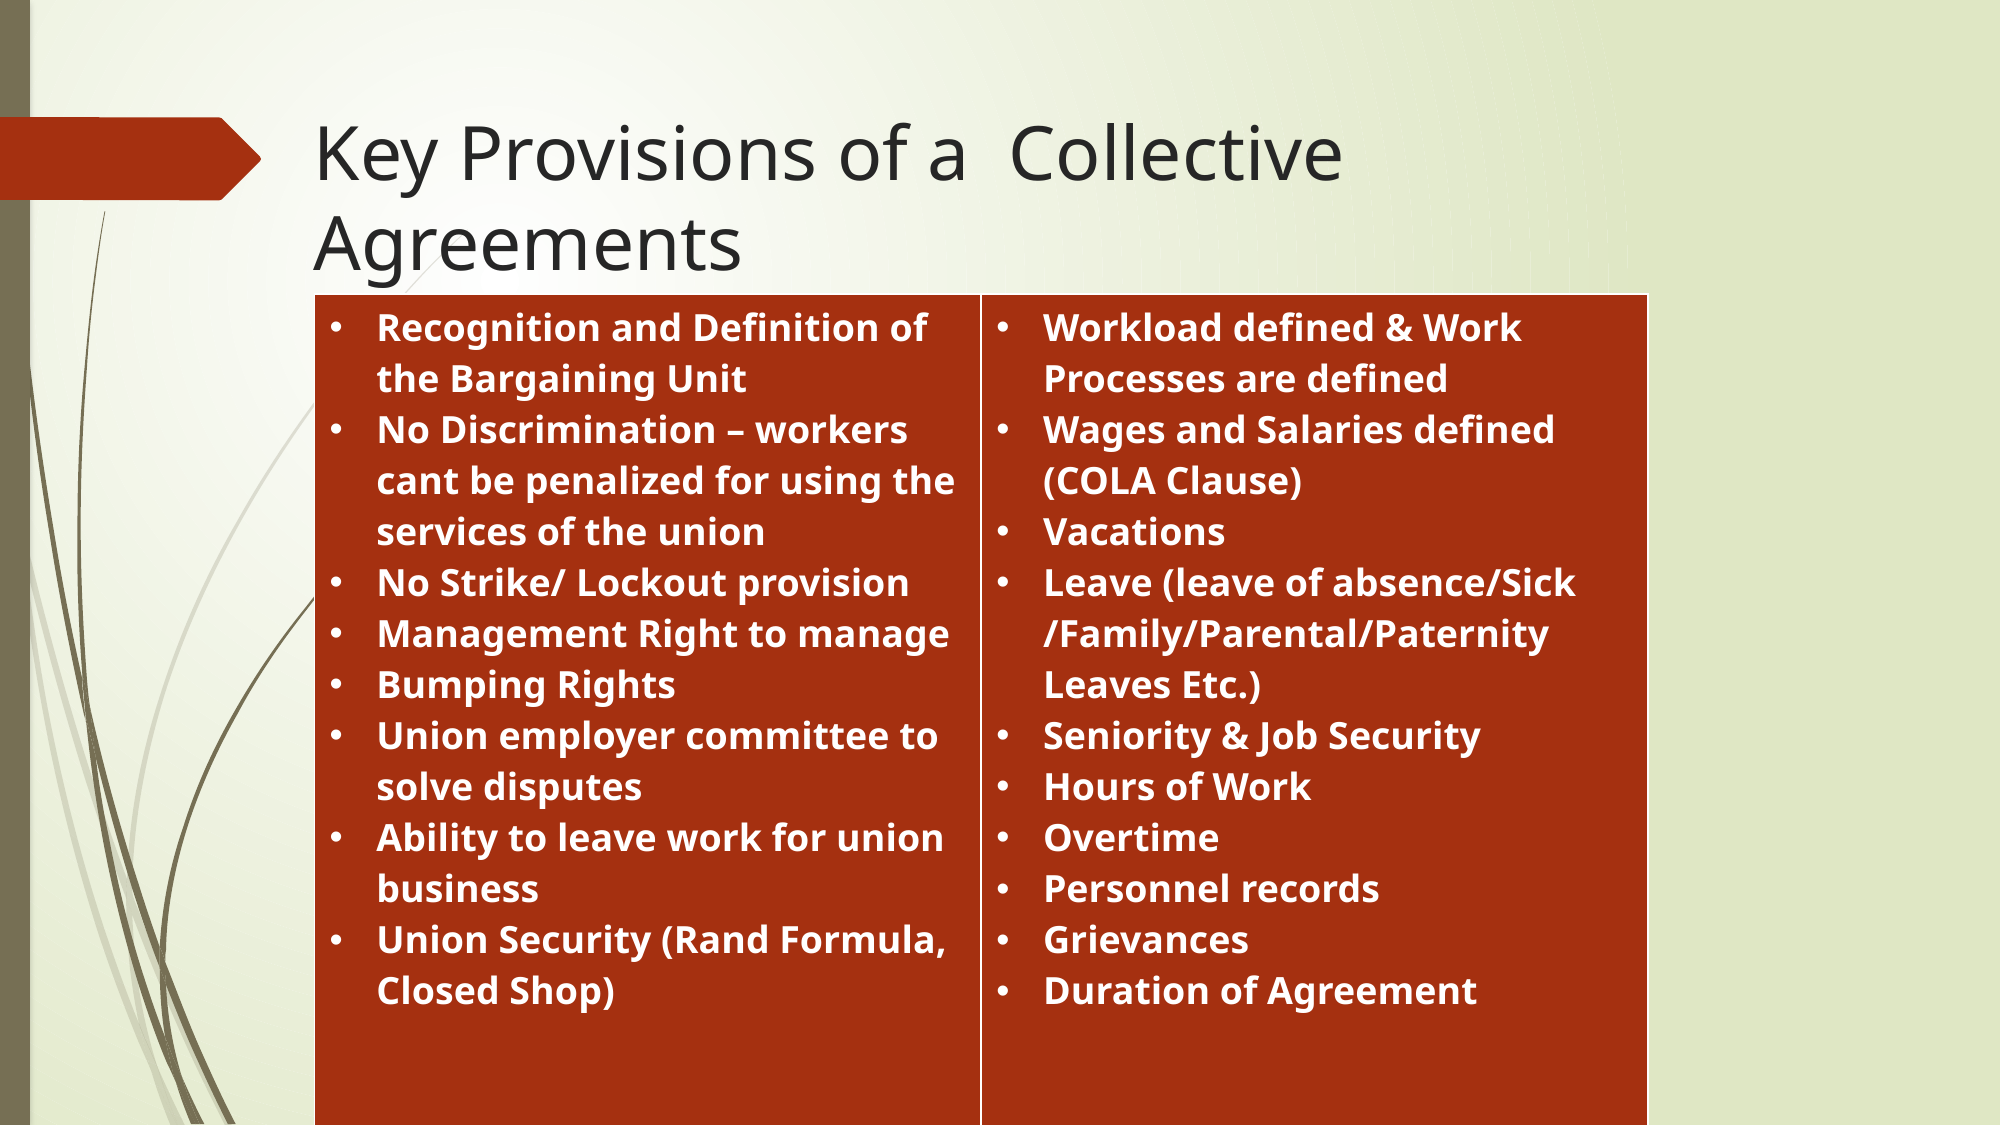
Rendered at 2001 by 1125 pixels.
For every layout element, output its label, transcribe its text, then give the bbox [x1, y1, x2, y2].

table_header Recognition and Definition of the Bargaining Unit No Discrimination – workers cant be penalized for using the services of the union No Strike/ Lockout provision Management Right to manage Bumping Rights Union employer committee to solve disputes Ability to leave work for union business Union Security (Rand Formula, Closed Shop) [315, 295, 980, 1125]
table_header Workload defined & Work Processes are defined Wages and Salaries defined (COLA Clause) Vacations Leave (leave of absence/Sick /Family/Parental/Paternity Leaves Etc.) Seniority & Job Security Hours of Work Overtime Personnel records Grievances Duration of Agreement [982, 295, 1647, 1125]
title Key Provisions of a Collective Agreements [298, 97, 1761, 308]
